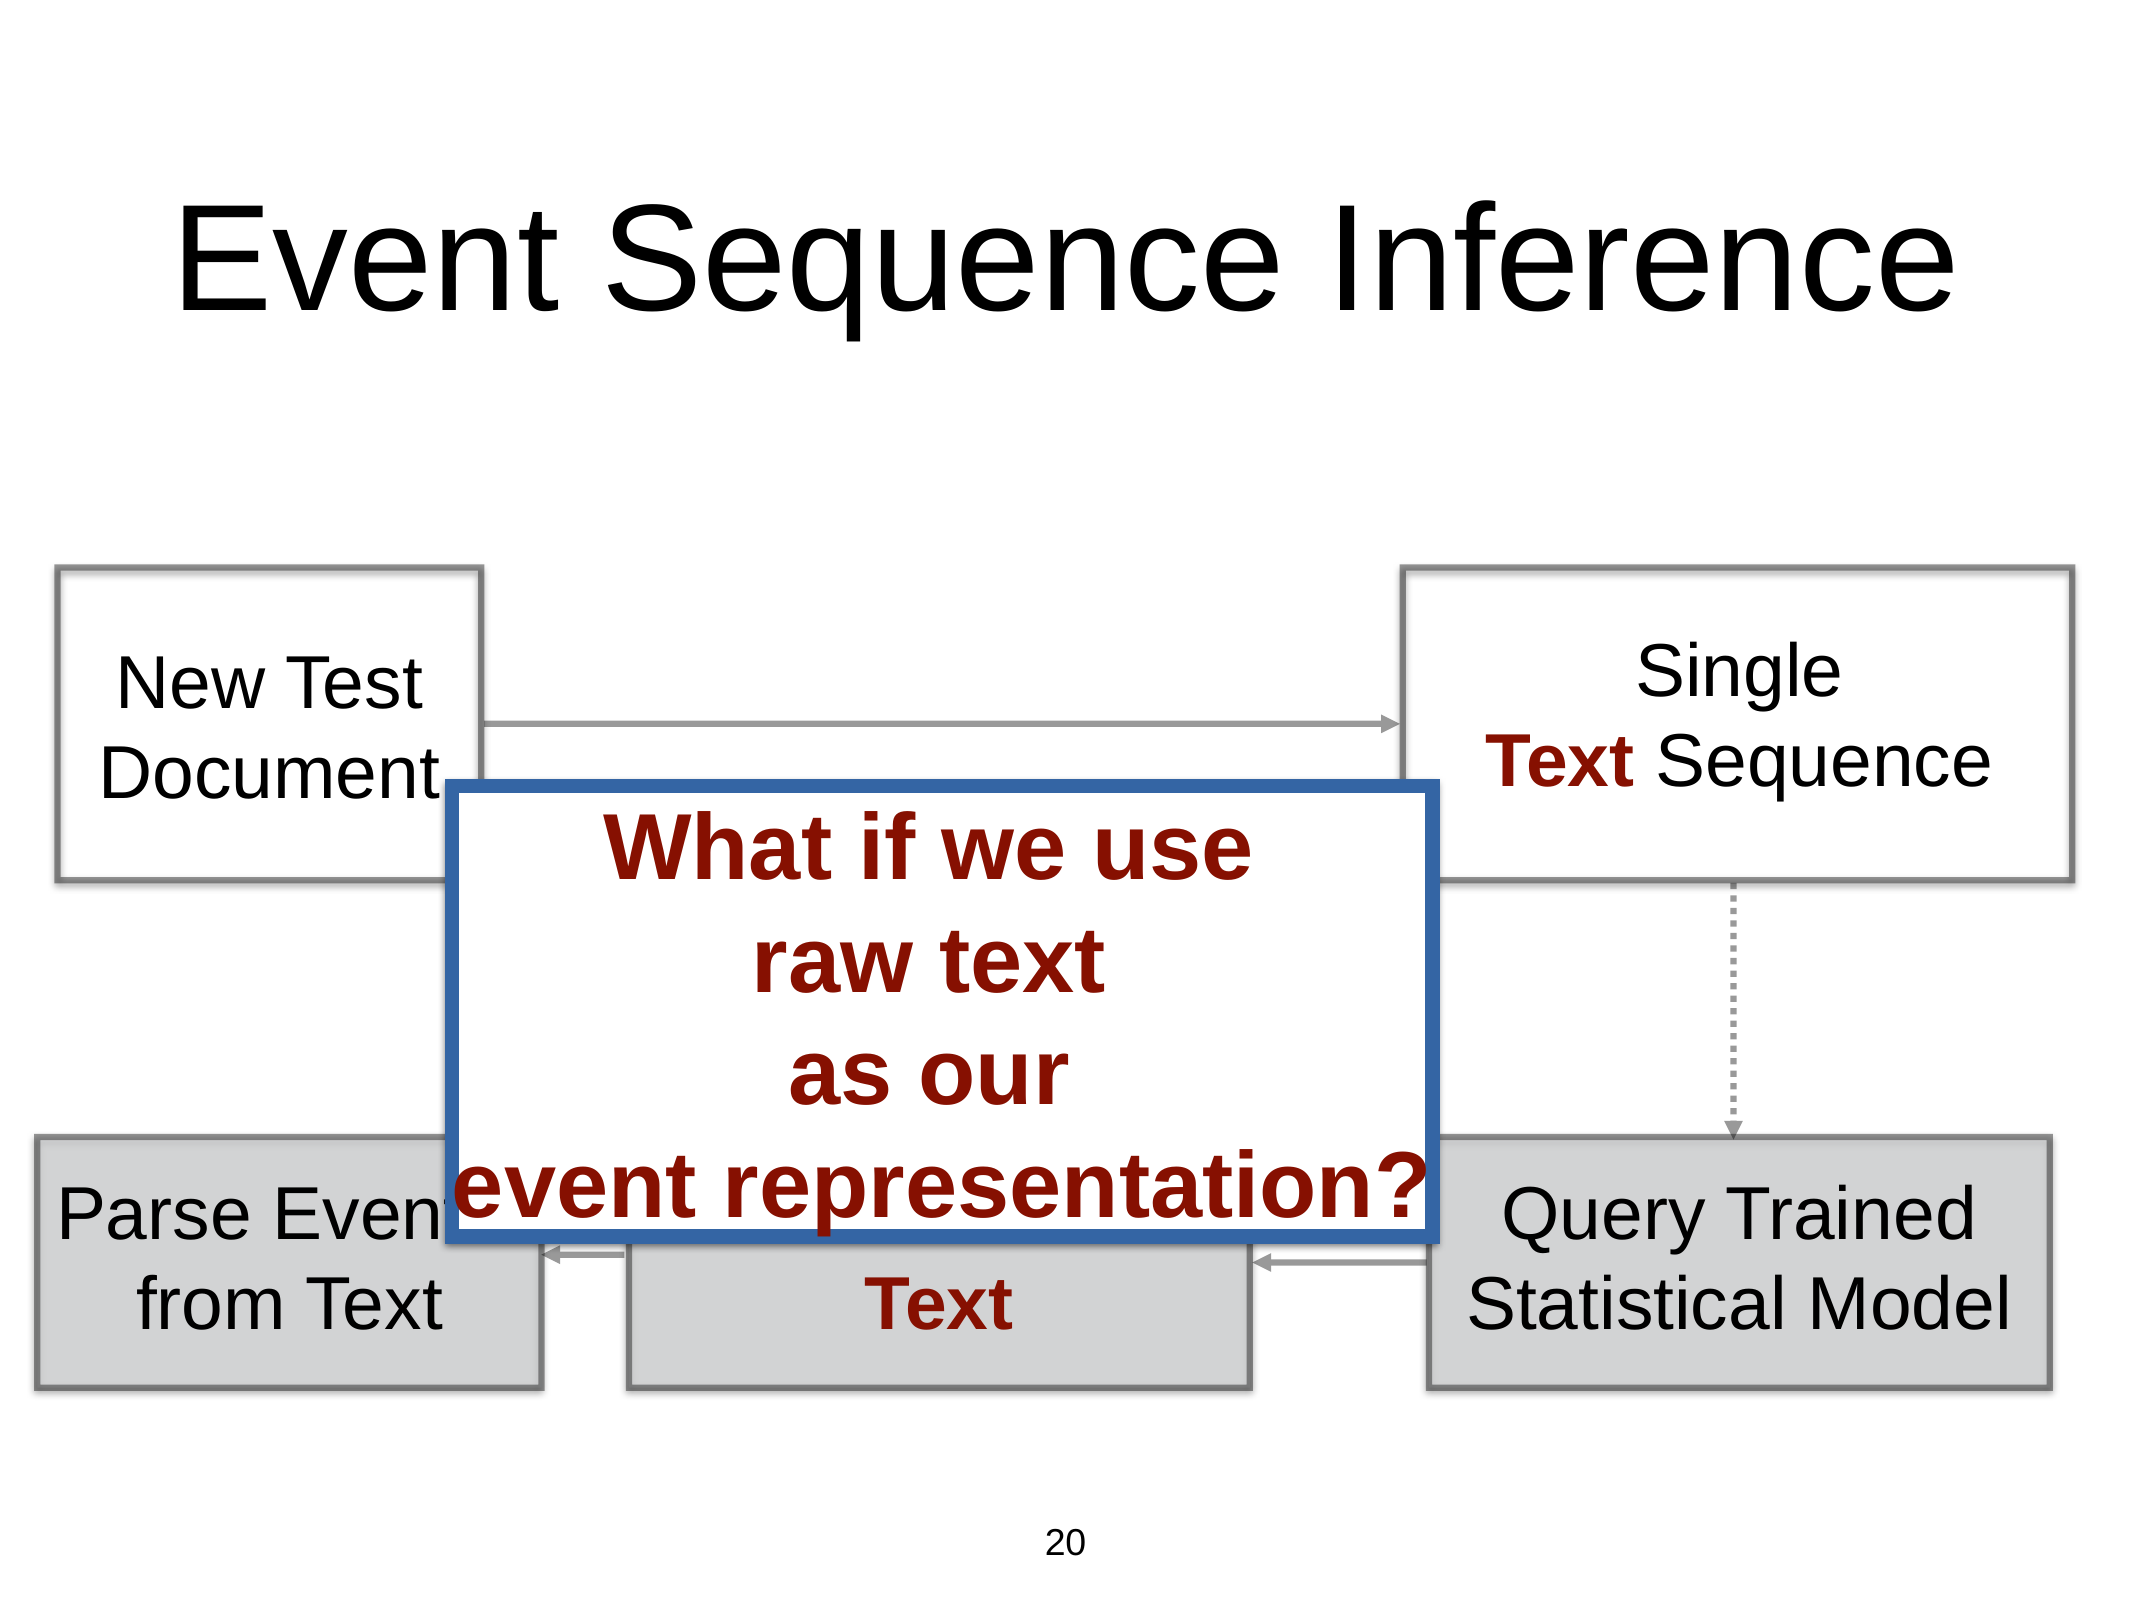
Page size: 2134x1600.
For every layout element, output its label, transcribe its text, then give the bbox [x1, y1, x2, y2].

text_box [37, 1137, 542, 1388]
text_box [484, 717, 1400, 731]
slide_number 20 [1041, 1517, 1090, 1564]
text_box [1727, 1127, 1740, 1140]
text_box New Test Document [98, 633, 441, 814]
text_box [57, 567, 482, 881]
title Event Sequence Inference [155, 72, 1978, 428]
text_box [1402, 567, 2073, 881]
text_box Parse Events from Text [56, 1164, 523, 1345]
text_box [1252, 1256, 1427, 1269]
text_box Inferred Probable Text [649, 1247, 1230, 1345]
text_box Query Trained Statistical Model [1466, 1164, 2013, 1345]
text_box [541, 1248, 625, 1261]
text_box Single Text Sequence [1416, 595, 2063, 828]
text_box [1428, 1137, 2050, 1388]
text_box [628, 1247, 1250, 1388]
text_box What if we use raw text as our event representation? [451, 786, 1433, 1237]
